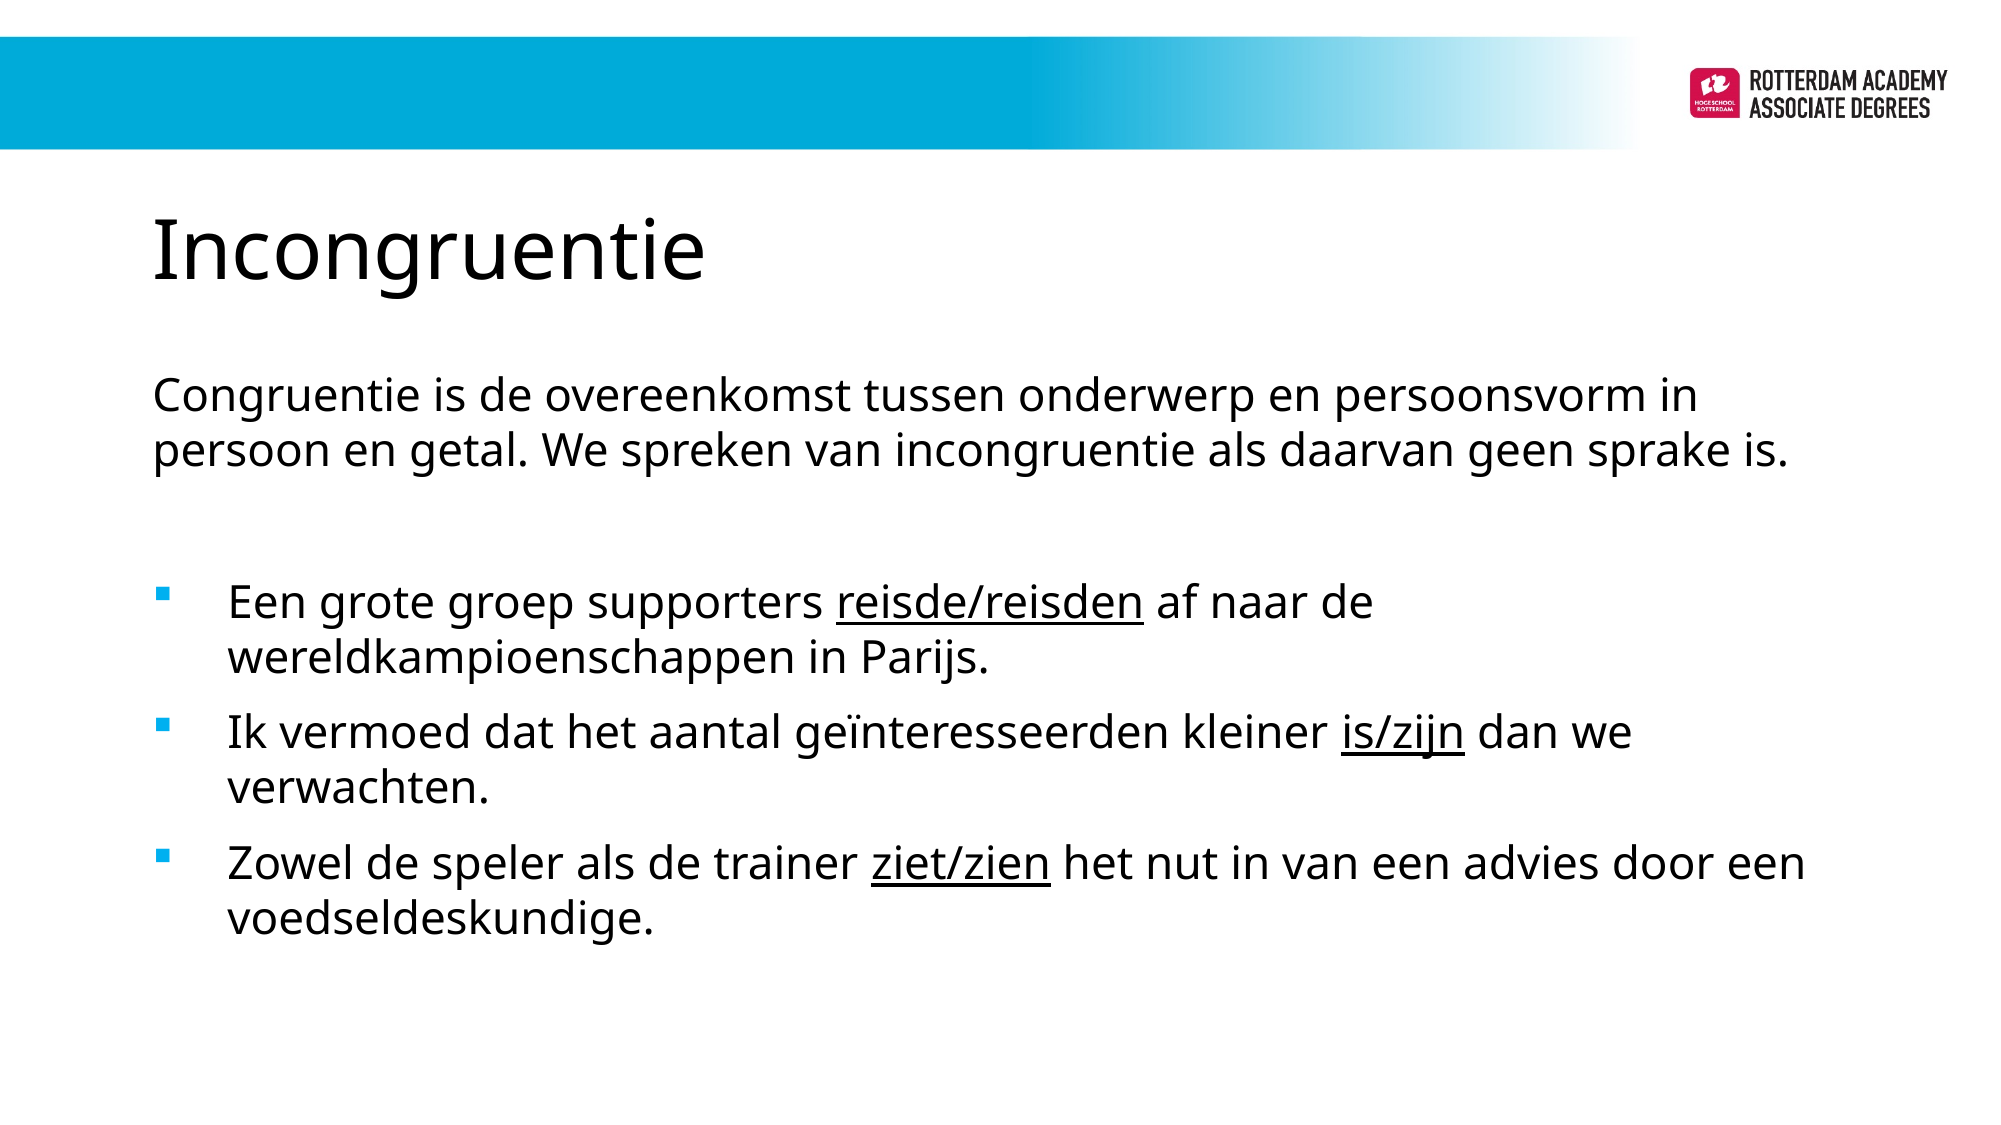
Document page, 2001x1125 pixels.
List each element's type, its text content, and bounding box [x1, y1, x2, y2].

title Incongruentie [137, 175, 1863, 329]
picture [0, 0, 2000, 184]
list Congruentie is de overeenkomst tussen onderwerp en persoonsvorm in persoon en getal. We spreken van incongruentie als daarvan geen sprake is. Een grote groep supporters reisde/reisden af naar de wereldkampioenschappen in Parijs. Ik vermoed dat het aantal geïnteresseerden kleiner is/zijn dan we verwachten. Zowel de speler als de trainer ziet/zien het nut in van een advies door een voedseldeskundige. [137, 358, 1863, 1053]
